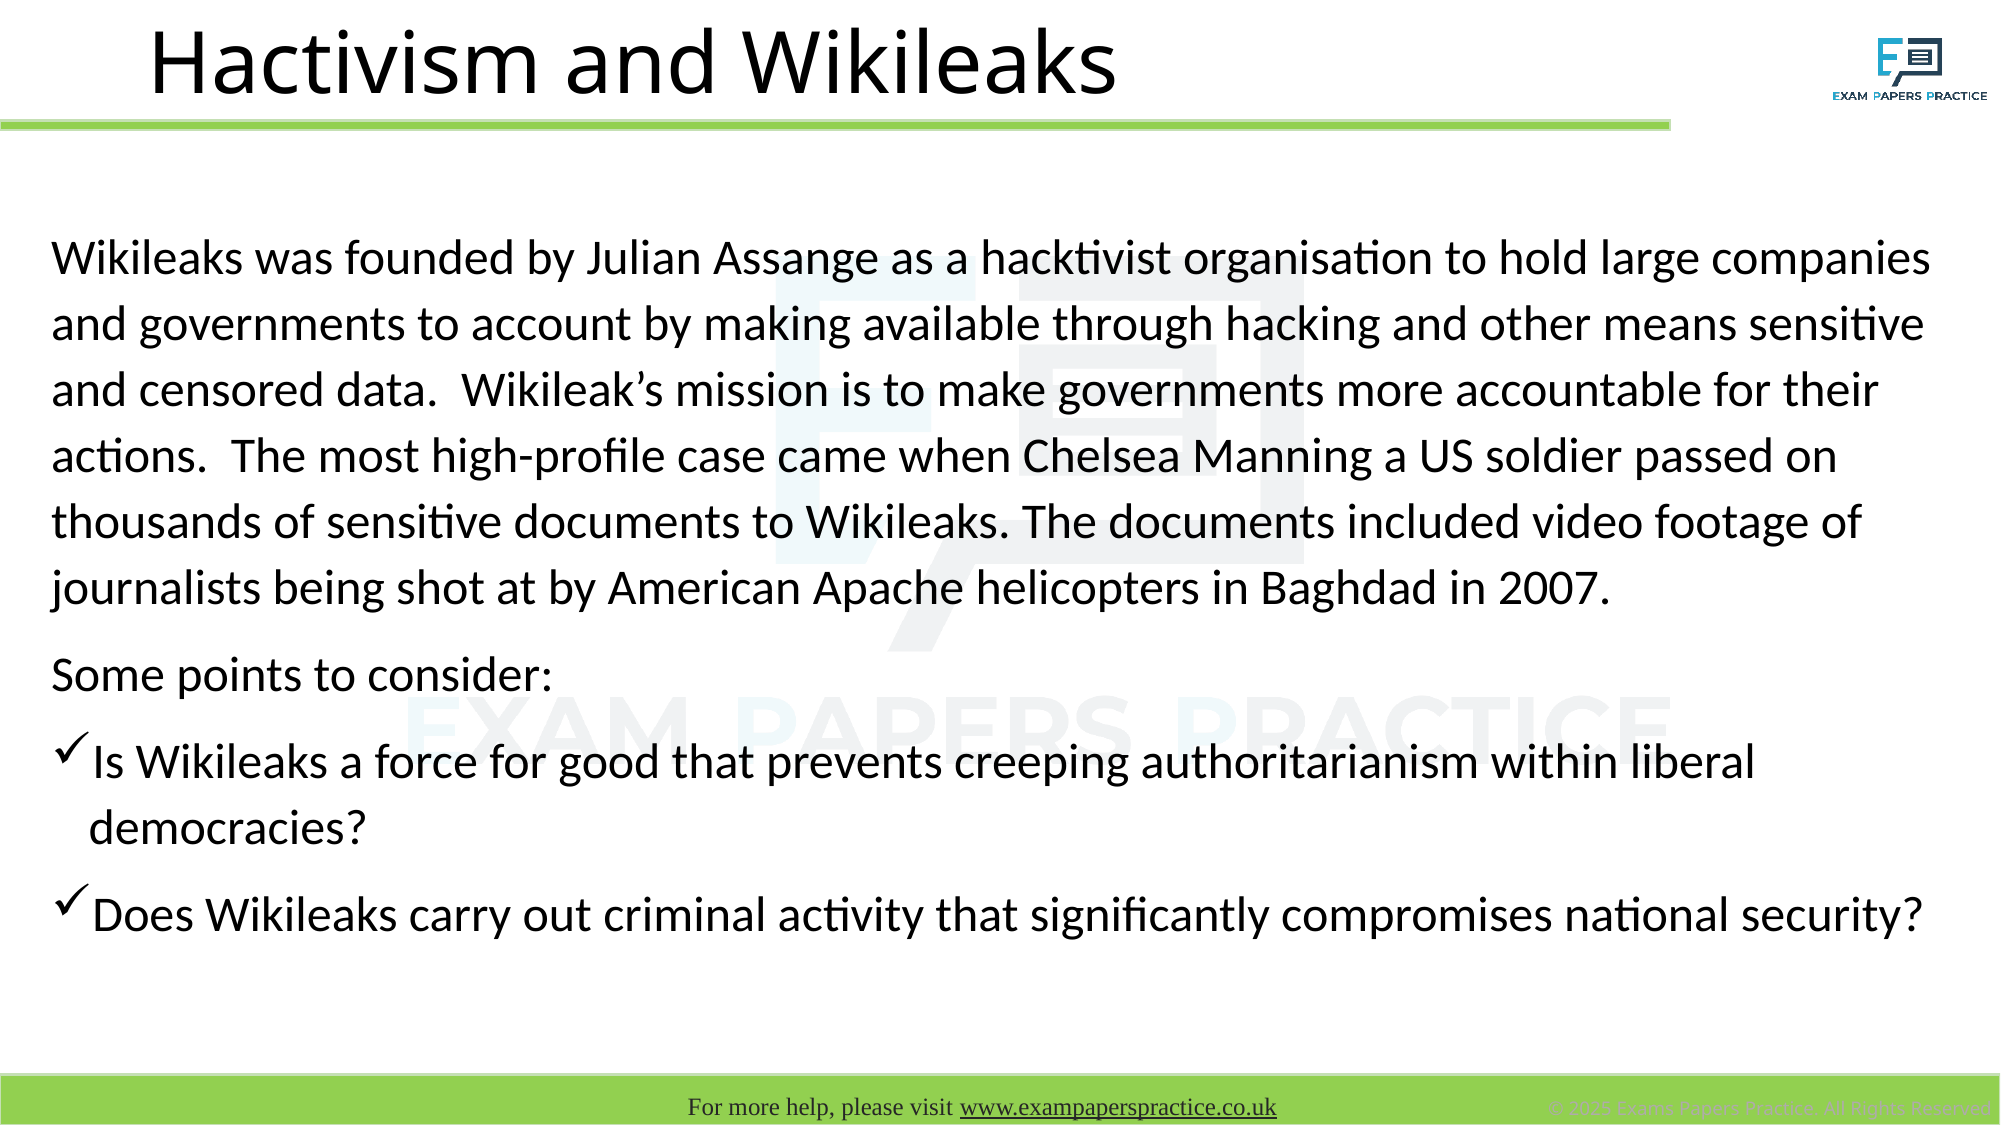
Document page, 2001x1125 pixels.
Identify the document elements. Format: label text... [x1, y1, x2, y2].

title Hactivism and Wikileaks [132, 11, 1858, 121]
list Wikileaks was founded by Julian Assange as a hacktivist organisation to hold large companies and governments to account by making available through hacking and other means sensitive and censored data. Wikileak’s mission is to make governments more accountable for their actions. The most high-profile case came when Chelsea Manning a US soldier passed on thousands of sensitive documents to Wikileaks. The documents included video footage of journalists being shot at by American Apache helicopters in Baghdad in 2007. Some points to consider: Is Wikileaks a force for good that prevents creeping authoritarianism within liberal democracies? Does Wikileaks carry out criminal activity that significantly compromises national security? [35, 211, 1965, 880]
